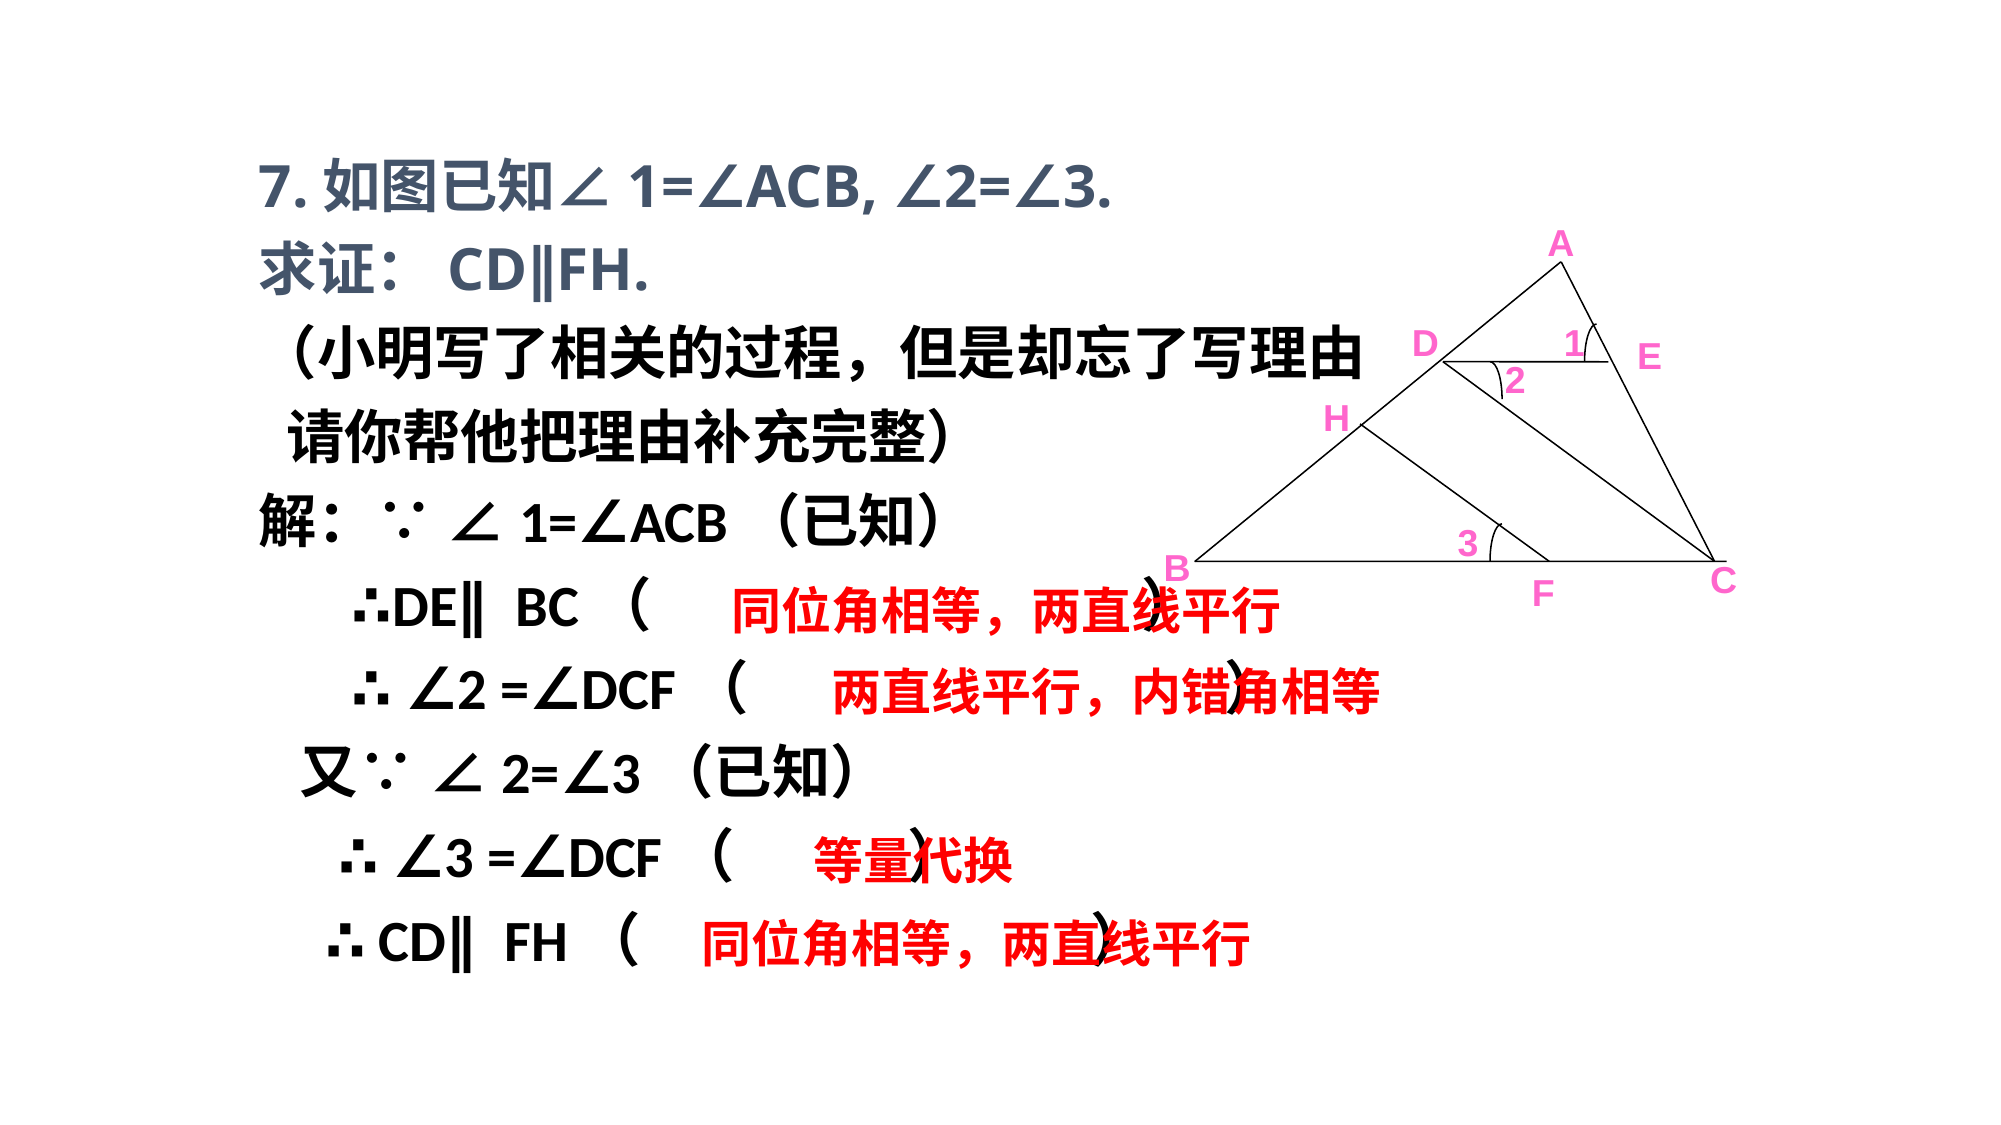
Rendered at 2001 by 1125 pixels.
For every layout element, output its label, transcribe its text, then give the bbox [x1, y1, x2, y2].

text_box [1135, 211, 1768, 622]
list 7.如图已知∠1=∠ACB, ∠2=∠3. 求证：CD∥FH. （小明写了相关的过程，但是却忘了写理由 请你帮他把理由补充完整） 解：∵ ∠1=∠ACB（已知） ∴DE∥BC（ ） ∴ ∠2 =∠DCF（ ） 又∵ ∠2=∠3（已知） ∴ ∠3 =∠DCF（ ） ∴ CD∥FH（ ） [244, 149, 1485, 1125]
text_box 同位角相等，两直线平行 [692, 571, 1319, 647]
text_box 同位角相等，两直线平行 [657, 904, 1296, 980]
text_box 等量代换 [789, 822, 1038, 898]
text_box 两直线平行，内错角相等 [787, 652, 1426, 728]
